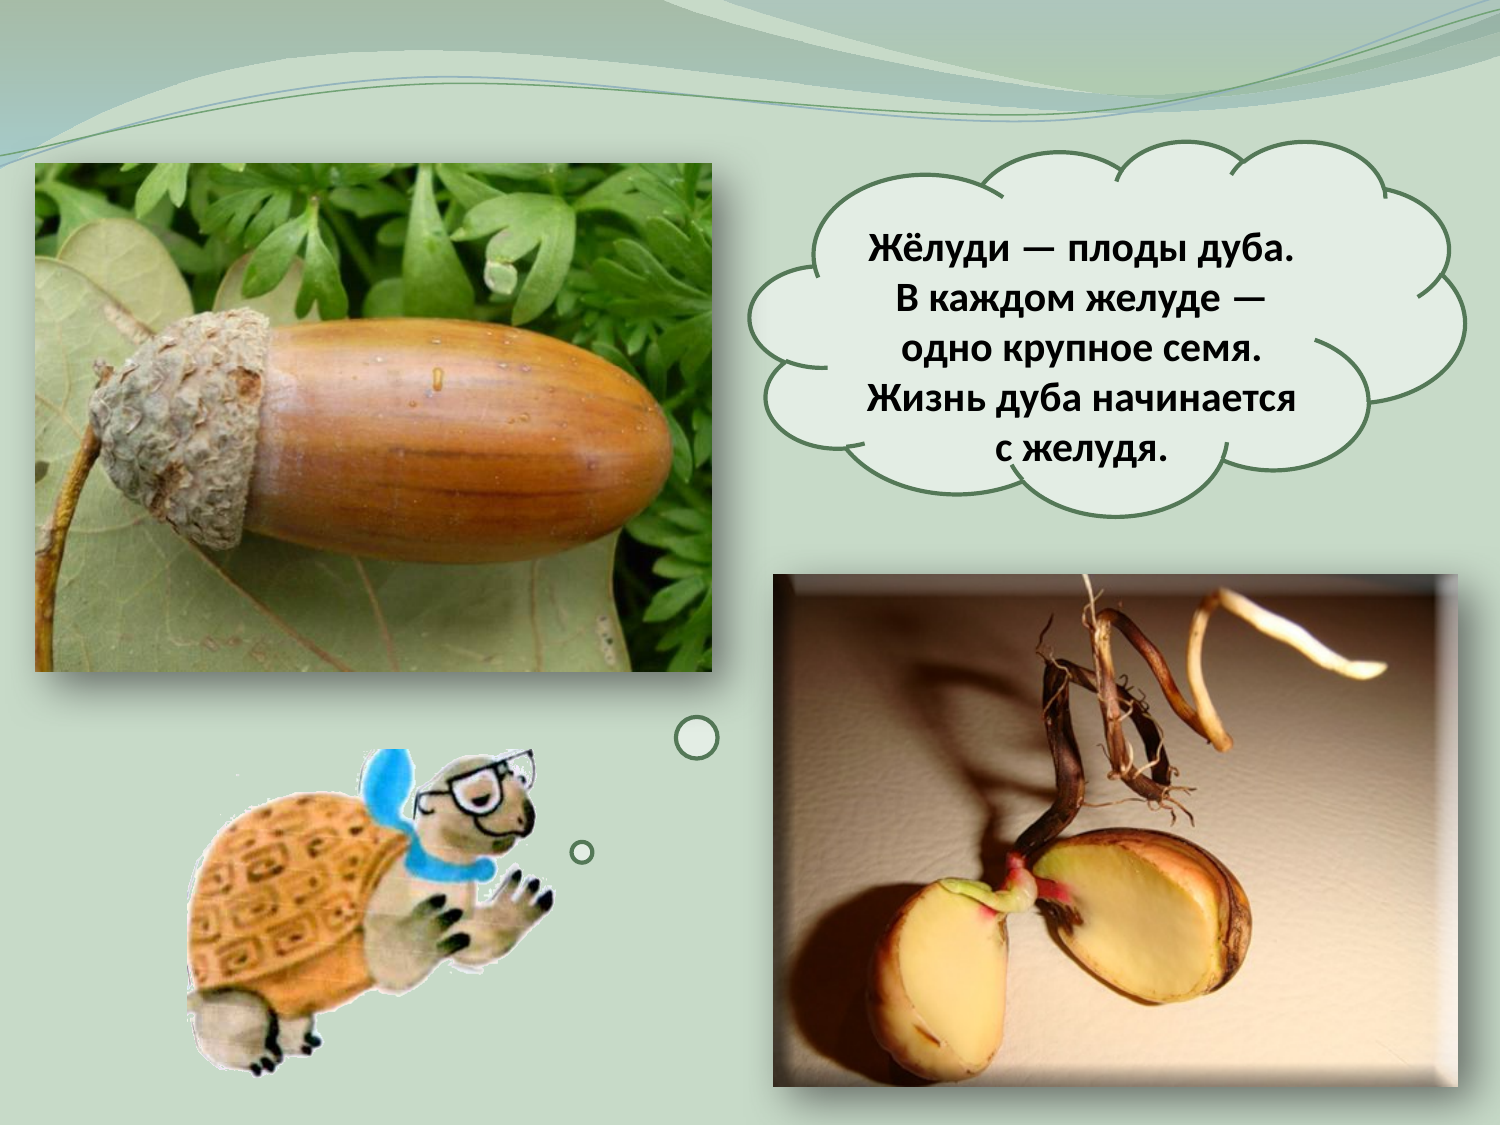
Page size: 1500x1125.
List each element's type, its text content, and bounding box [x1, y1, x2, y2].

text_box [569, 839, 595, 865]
picture [187, 749, 563, 1087]
text_box Жёлуди — плоды дуба. В каждом желуде — одно крупное семя. Жизнь дуба начинается с желудя. [759, 139, 1468, 520]
text_box Жёлуди — плоды дуба. В каждом желуде — одно крупное семя. Жизнь дуба начинается с желудя. [673, 719, 720, 761]
picture [773, 573, 1458, 1088]
picture [34, 163, 712, 673]
